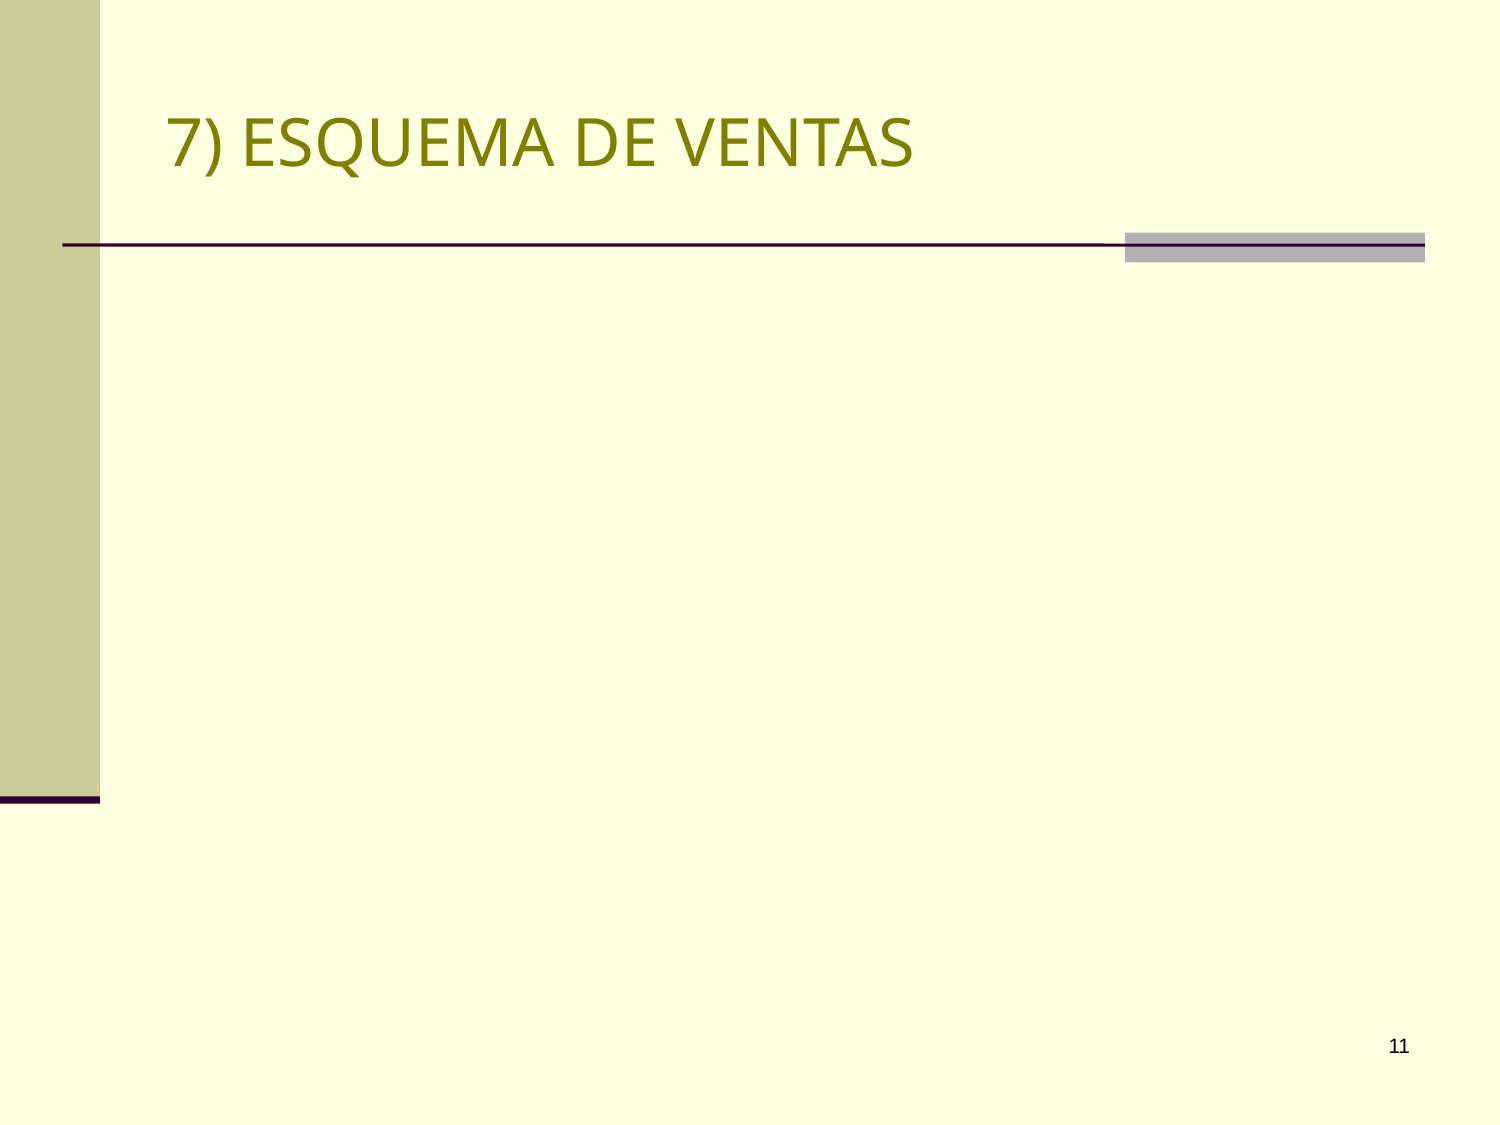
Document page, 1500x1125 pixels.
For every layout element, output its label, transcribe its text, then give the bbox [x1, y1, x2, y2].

slide_number 11 [1112, 1024, 1426, 1101]
title 7) ESQUEMA DE VENTAS [149, 45, 1426, 234]
